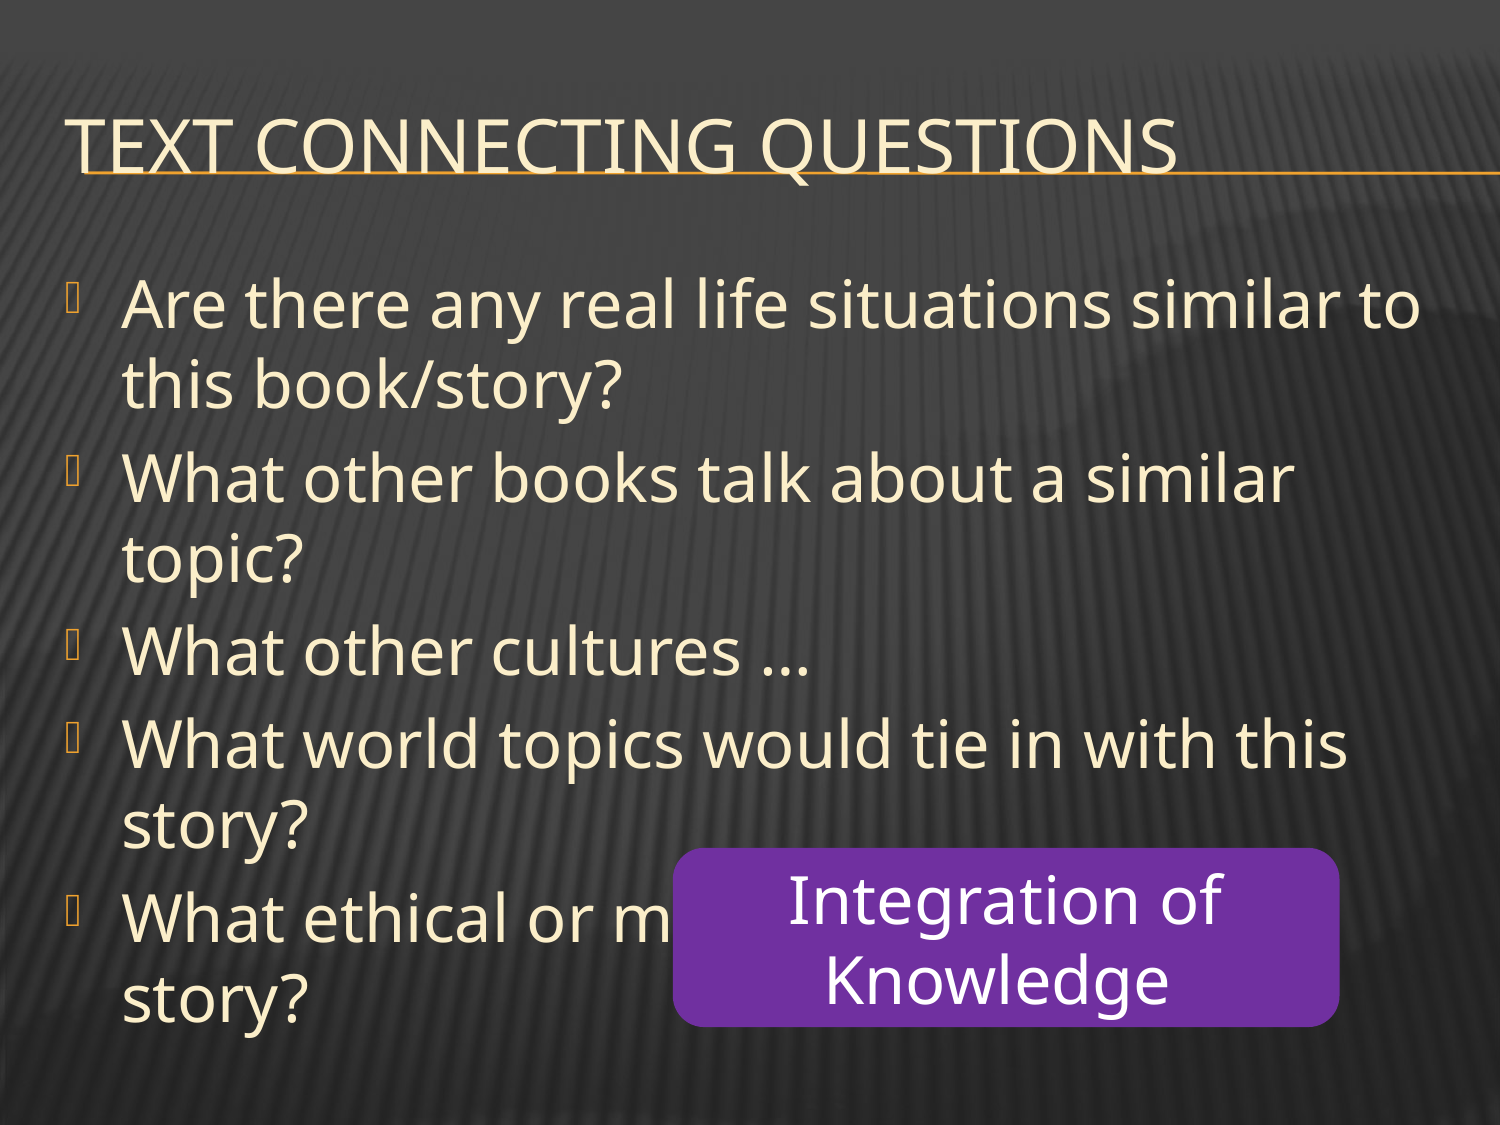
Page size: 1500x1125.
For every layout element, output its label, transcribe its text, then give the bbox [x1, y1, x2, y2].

list Are there any real life situations similar to this book/story? What other books talk about a similar topic? What other cultures … What world topics would tie in with this story? What ethical or moral issues are in the story? [50, 254, 1475, 998]
text_box Integration of Knowledge [672, 847, 1340, 1028]
title Text connecting questions [50, 75, 1475, 213]
